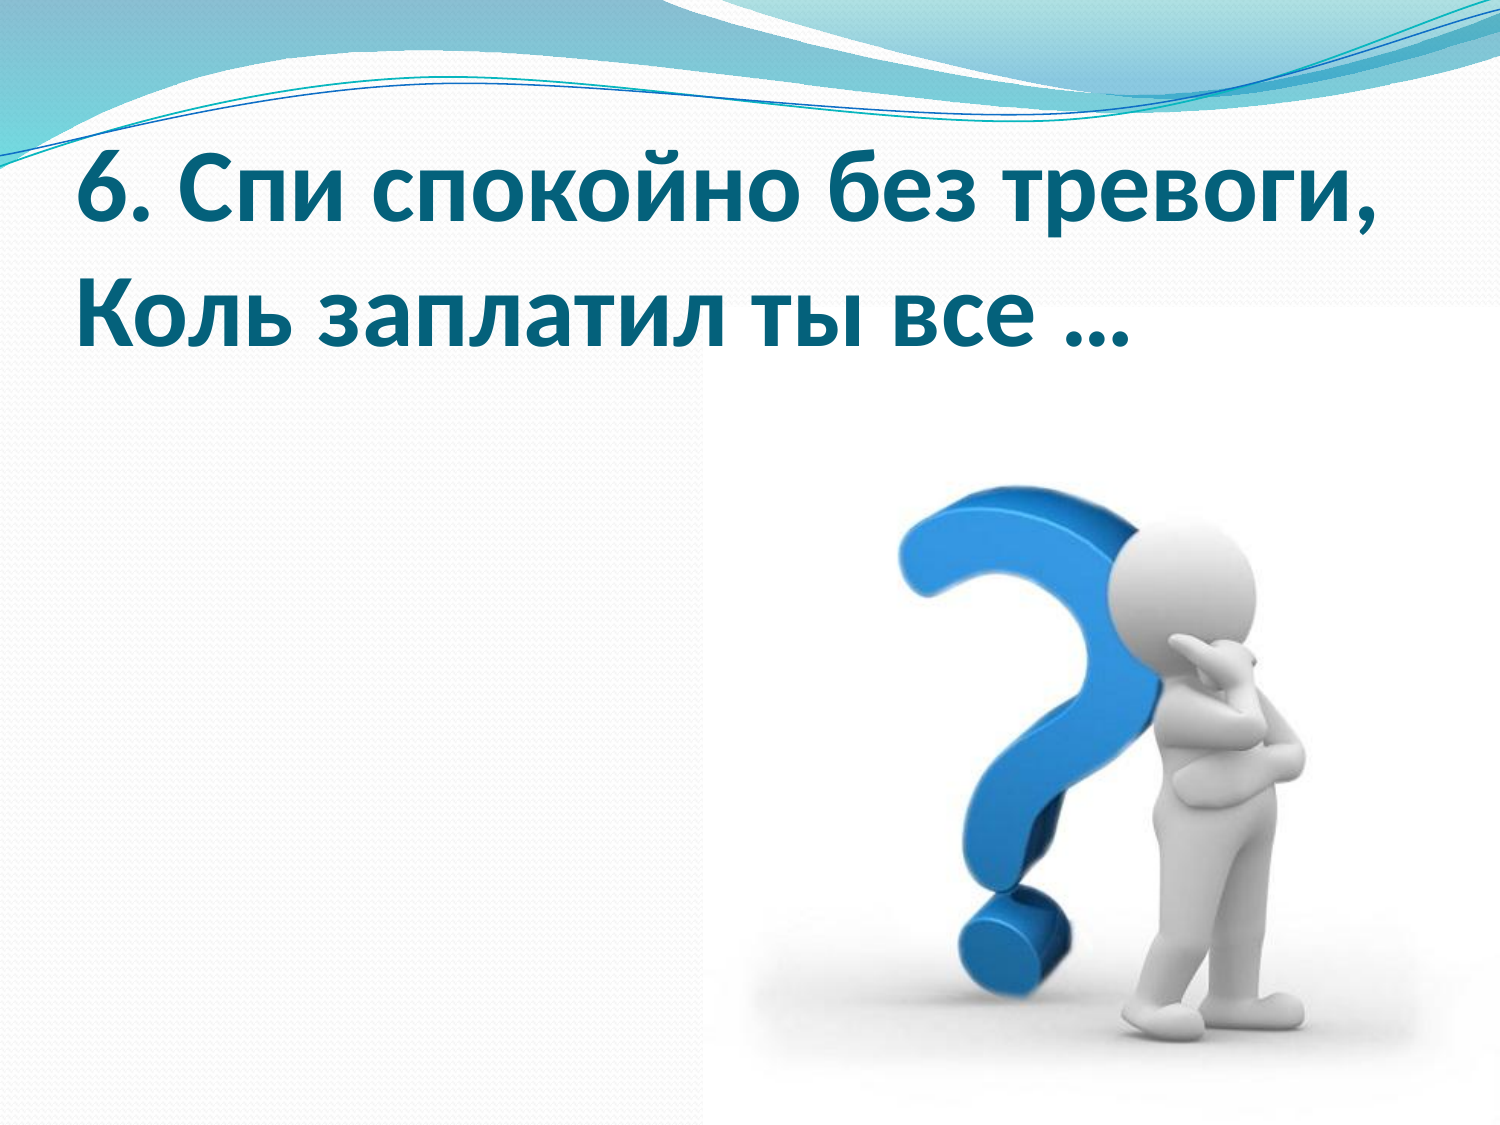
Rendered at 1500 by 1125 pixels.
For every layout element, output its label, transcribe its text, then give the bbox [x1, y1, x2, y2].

picture [908, 307, 923, 316]
title 6. Спи спокойно без тревоги, Коль заплатил ты все … [74, 115, 1426, 493]
picture [811, 324, 826, 336]
picture [1001, 307, 1021, 314]
picture [702, 307, 1500, 1125]
picture [908, 325, 924, 337]
